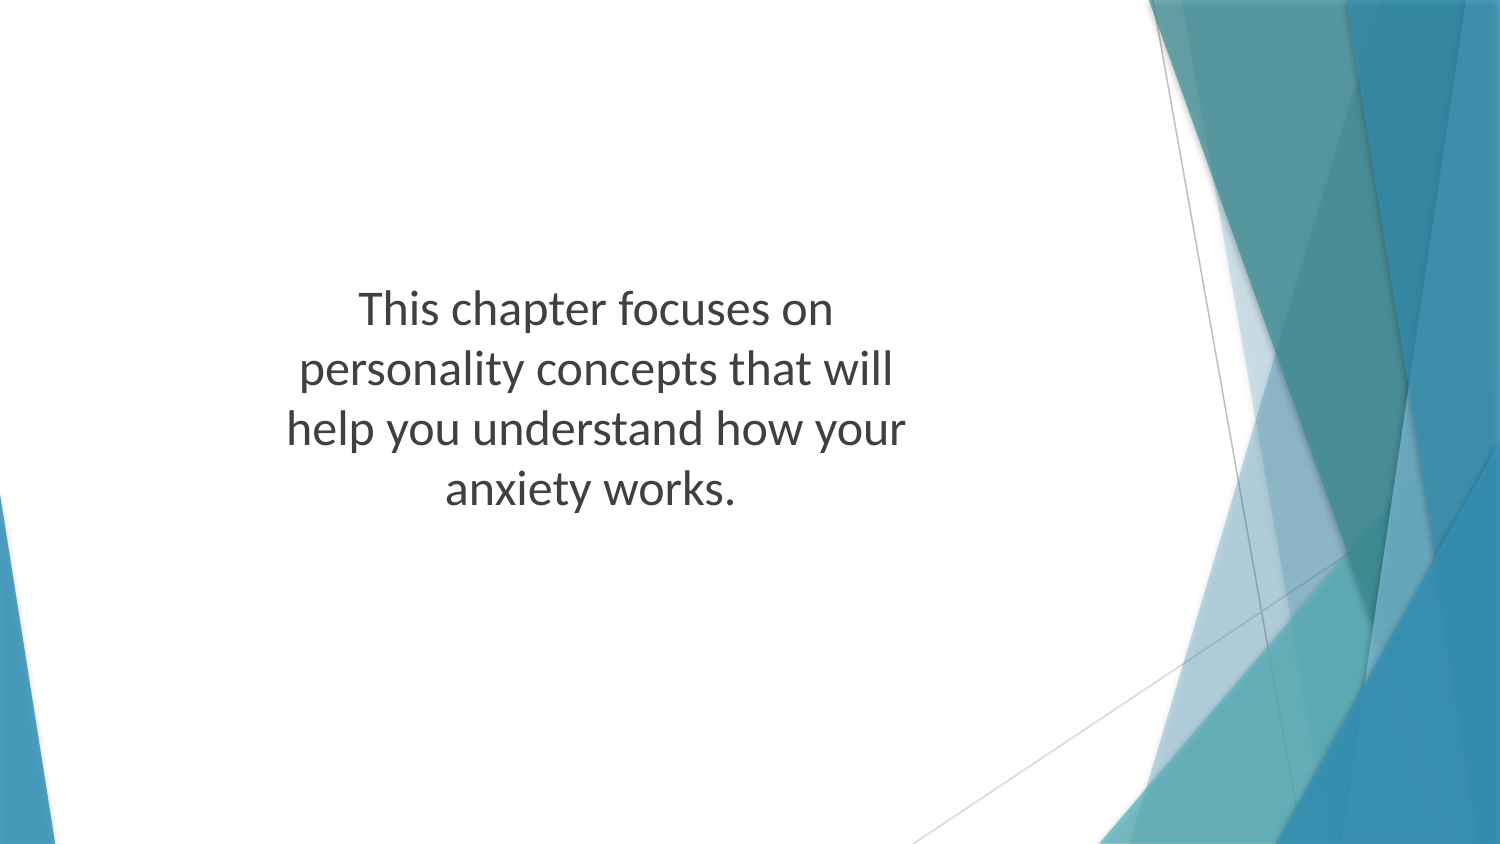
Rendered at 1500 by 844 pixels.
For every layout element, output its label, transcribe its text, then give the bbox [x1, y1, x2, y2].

list This chapter focuses on personality concepts that will help you understand how your anxiety works. [253, 268, 939, 682]
